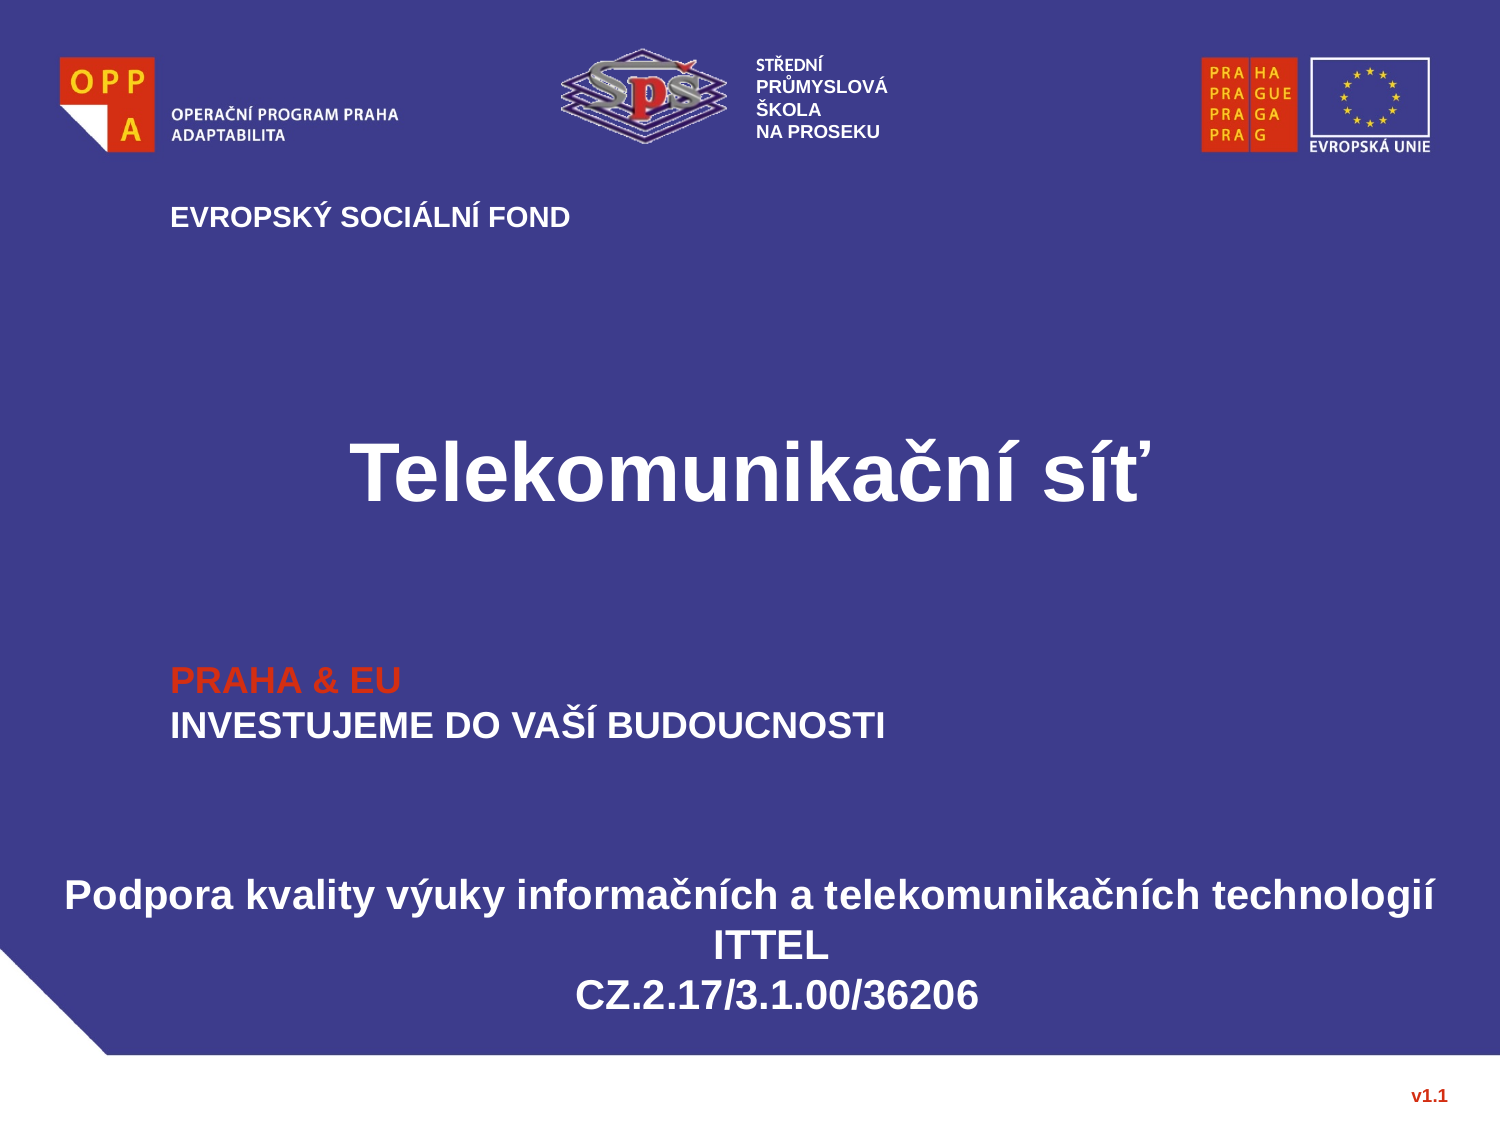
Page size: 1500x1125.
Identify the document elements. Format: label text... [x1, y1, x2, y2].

text_box PRAHA & EU INVESTUJEME DO VAŠÍ BUDOUCNOSTI [155, 648, 969, 754]
picture [0, 0, 1500, 867]
picture [0, 967, 1500, 1124]
text_box Telekomunikační síť [122, 410, 1378, 526]
text_box Podpora kvality výuky informačních a telekomunikačních technologií ITTEL CZ.2.17/3.1.00/36206 [0, 867, 1500, 967]
text_box v1.1 [1396, 1076, 1500, 1114]
text_box EVROPSKÝ SOCIÁLNÍ FOND [170, 202, 1221, 257]
text_box STŘEDNÍ PRŮMYSLOVÁ ŠKOLA NA PROSEKU [740, 44, 1050, 150]
